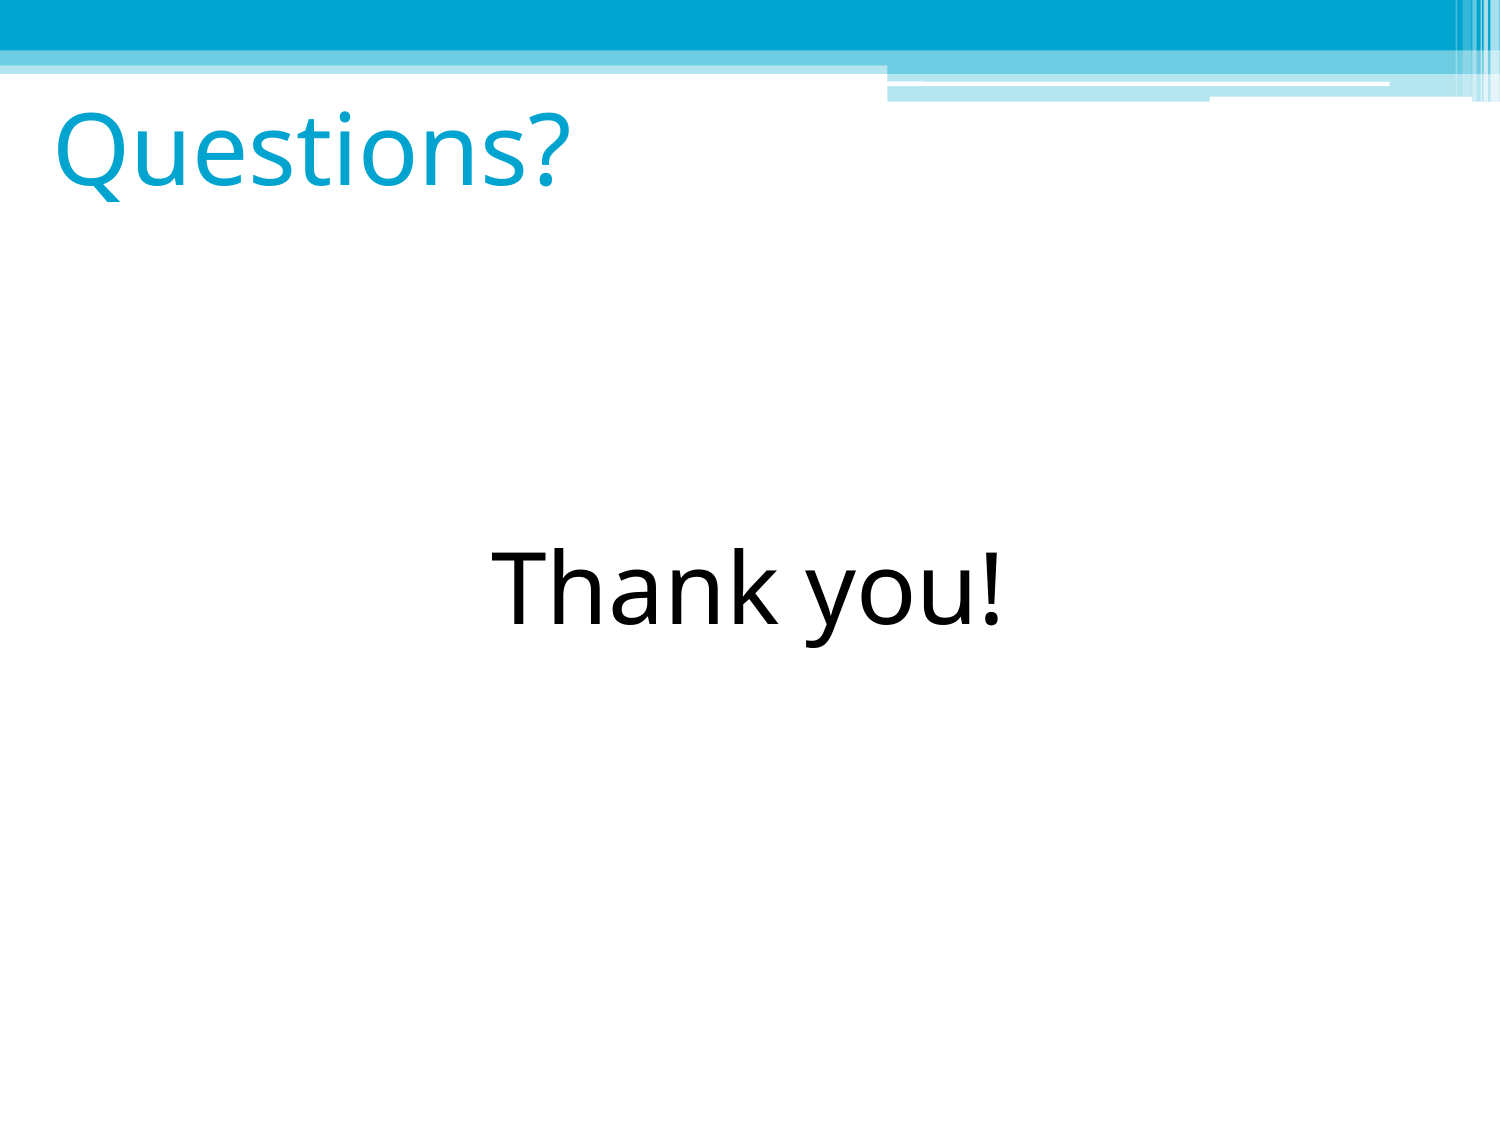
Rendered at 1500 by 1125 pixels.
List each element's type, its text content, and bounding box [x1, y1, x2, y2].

text_box Thank you! [73, 517, 1424, 653]
text_box Questions? [38, 77, 926, 213]
